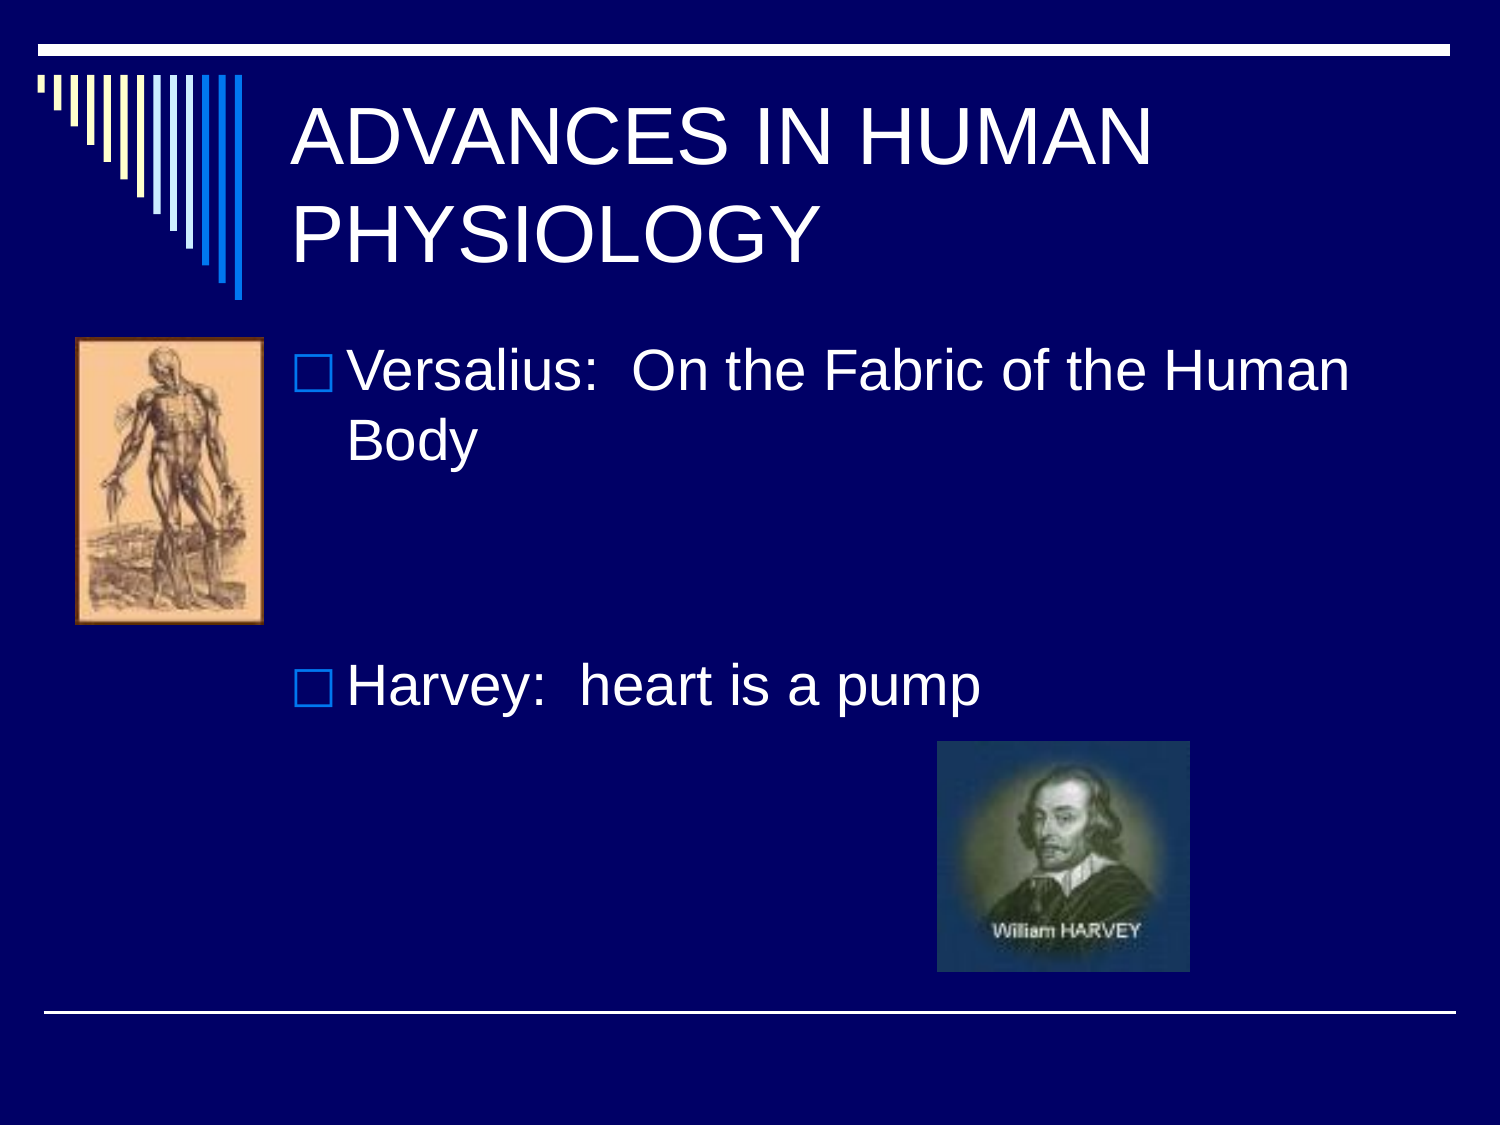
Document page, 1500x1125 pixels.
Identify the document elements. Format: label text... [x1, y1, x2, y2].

picture [74, 337, 265, 626]
title ADVANCES IN HUMAN PHYSIOLOGY [275, 75, 1425, 288]
list Versalius: On the Fabric of the Human Body Harvey: heart is a pump [275, 324, 1425, 1000]
picture [937, 741, 1190, 973]
